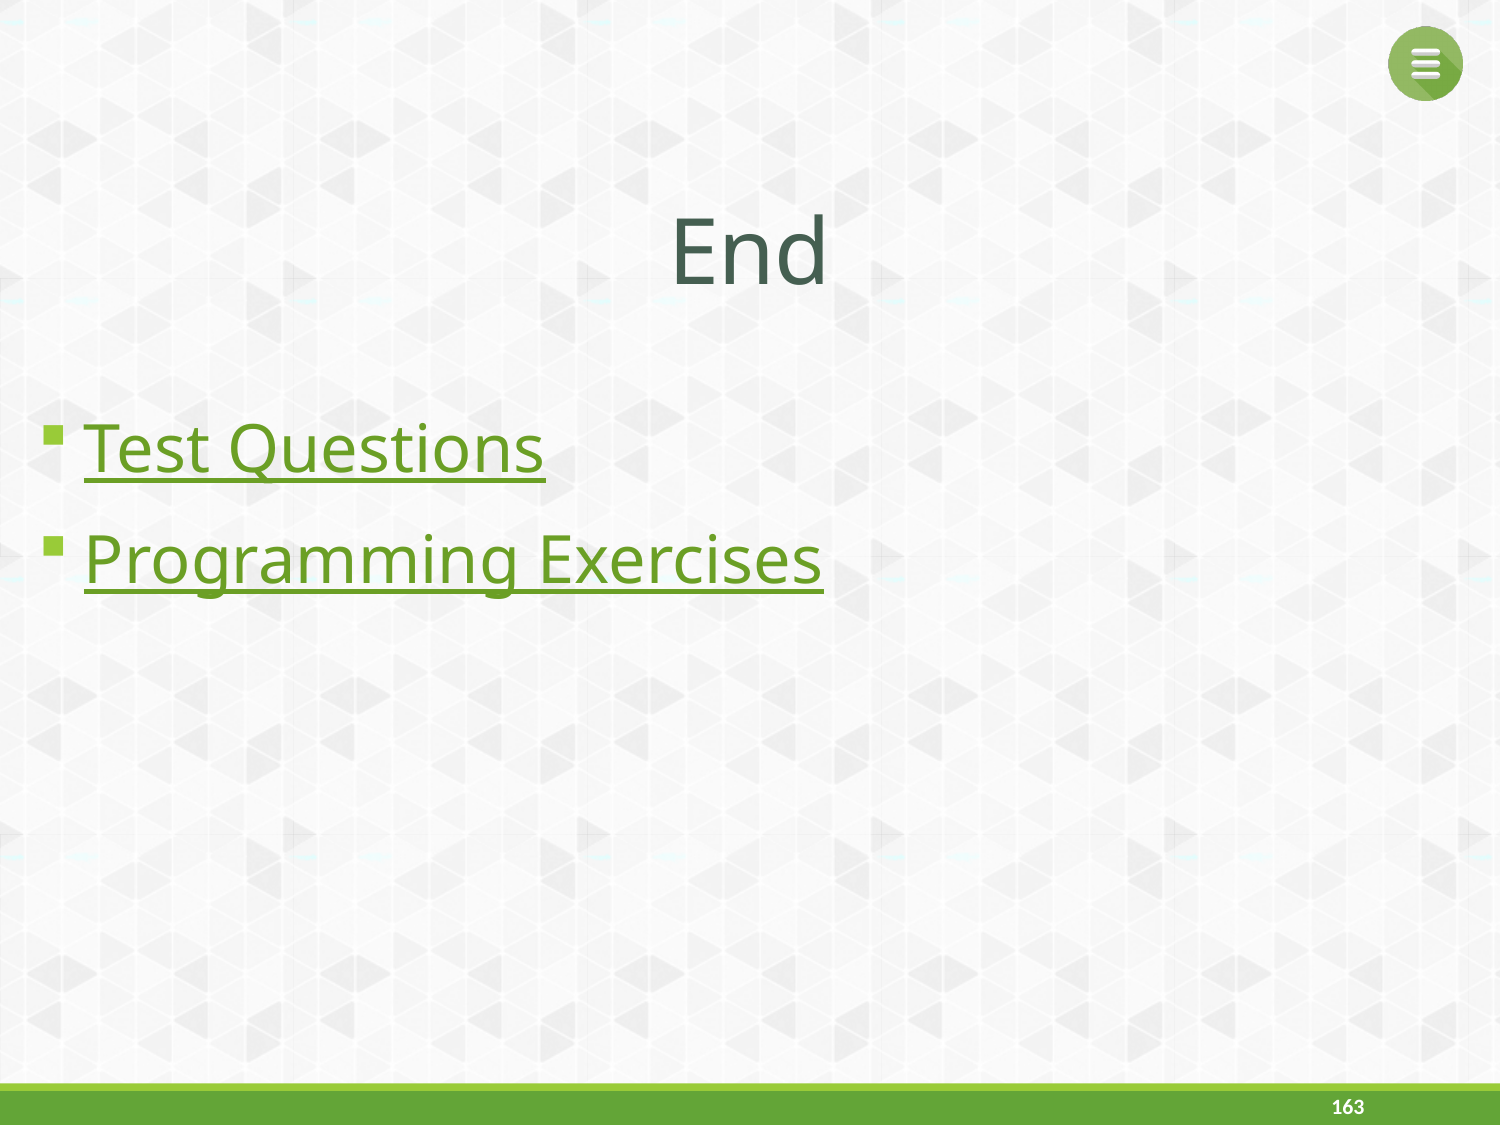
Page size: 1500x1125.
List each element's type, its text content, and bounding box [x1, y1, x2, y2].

title End [23, 112, 1476, 399]
list Test Questions Programming Exercises [23, 399, 1476, 1078]
picture [0, 0, 1500, 1083]
slide_number 163 [1218, 1090, 1380, 1121]
